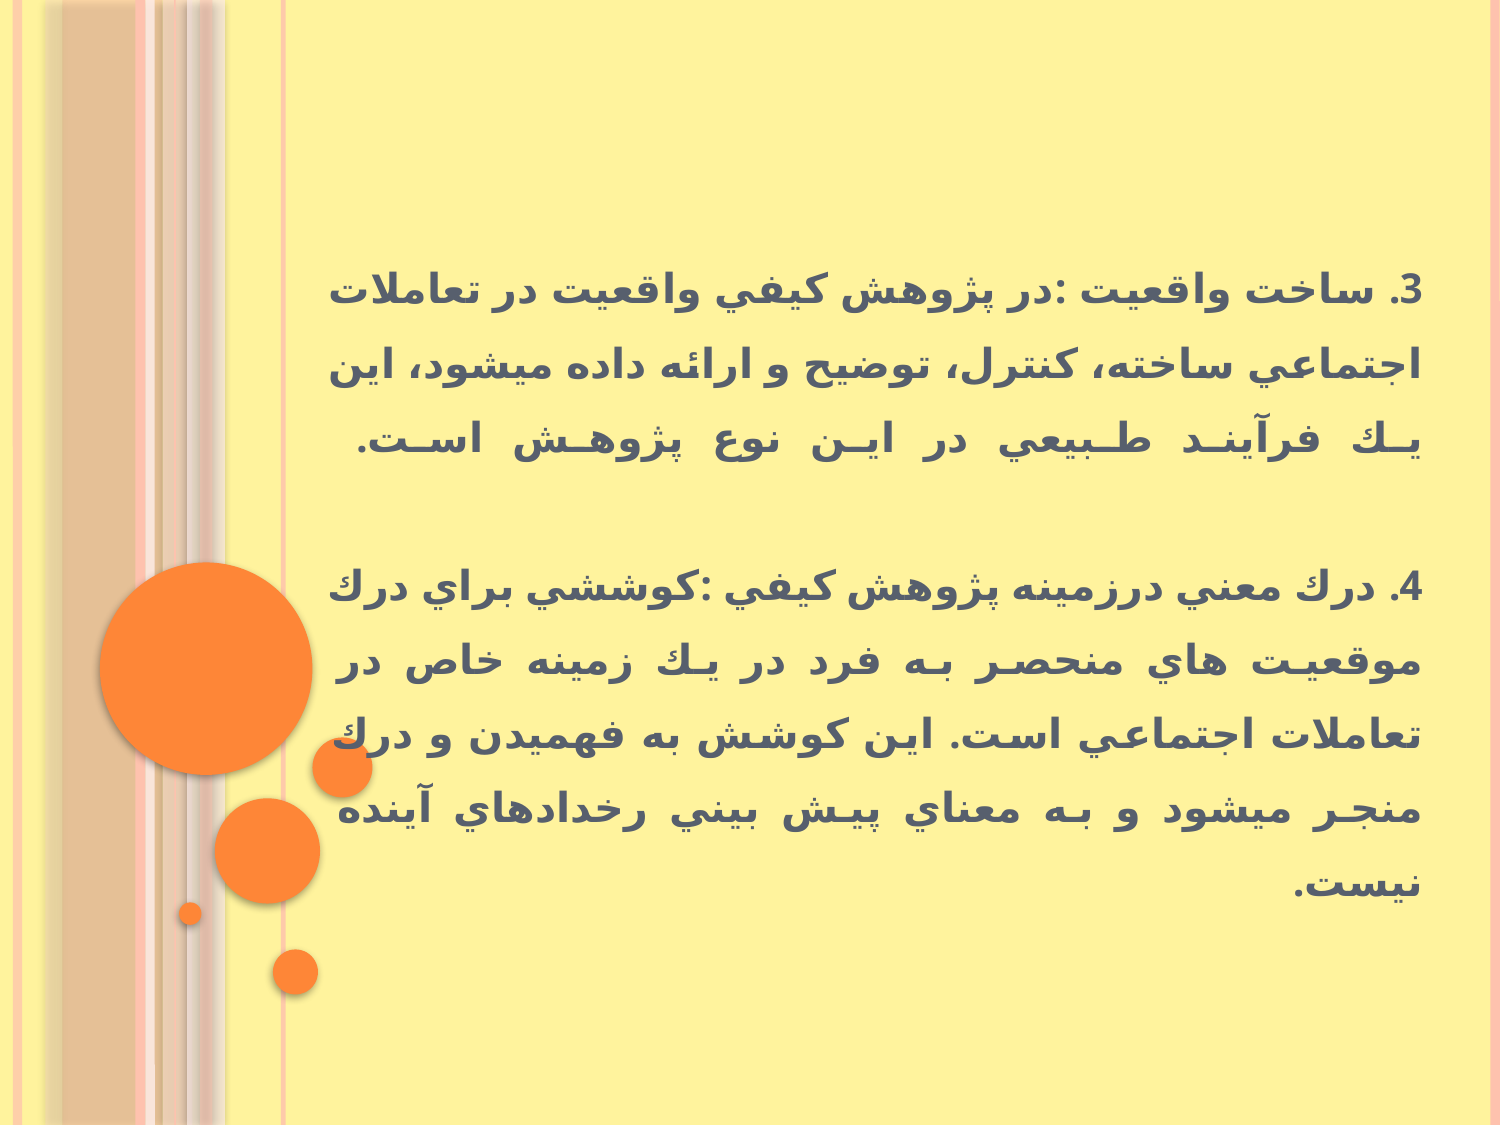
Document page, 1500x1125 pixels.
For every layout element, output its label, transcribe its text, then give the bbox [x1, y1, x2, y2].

title 3. ساخت واقعيت :در پژوهش كيفي واقعيت در تعاملات اجتماعي ساخته، كنترل، توضيح و ارائه داده ميشود، اين يك فرآيند طبيعي در اين نوع پژوهش است. 4. درك معني درزمينه پژوهش كيفي :كوششي براي درك موقعيت هاي منحصر به فرد در يك زمينه خاص در تعاملات اجتماعي است. اين كوشش به فهميدن و درك منجر ميشود و به معناي پيش بيني رخدادهاي آينده نيست. [312, 187, 1438, 913]
